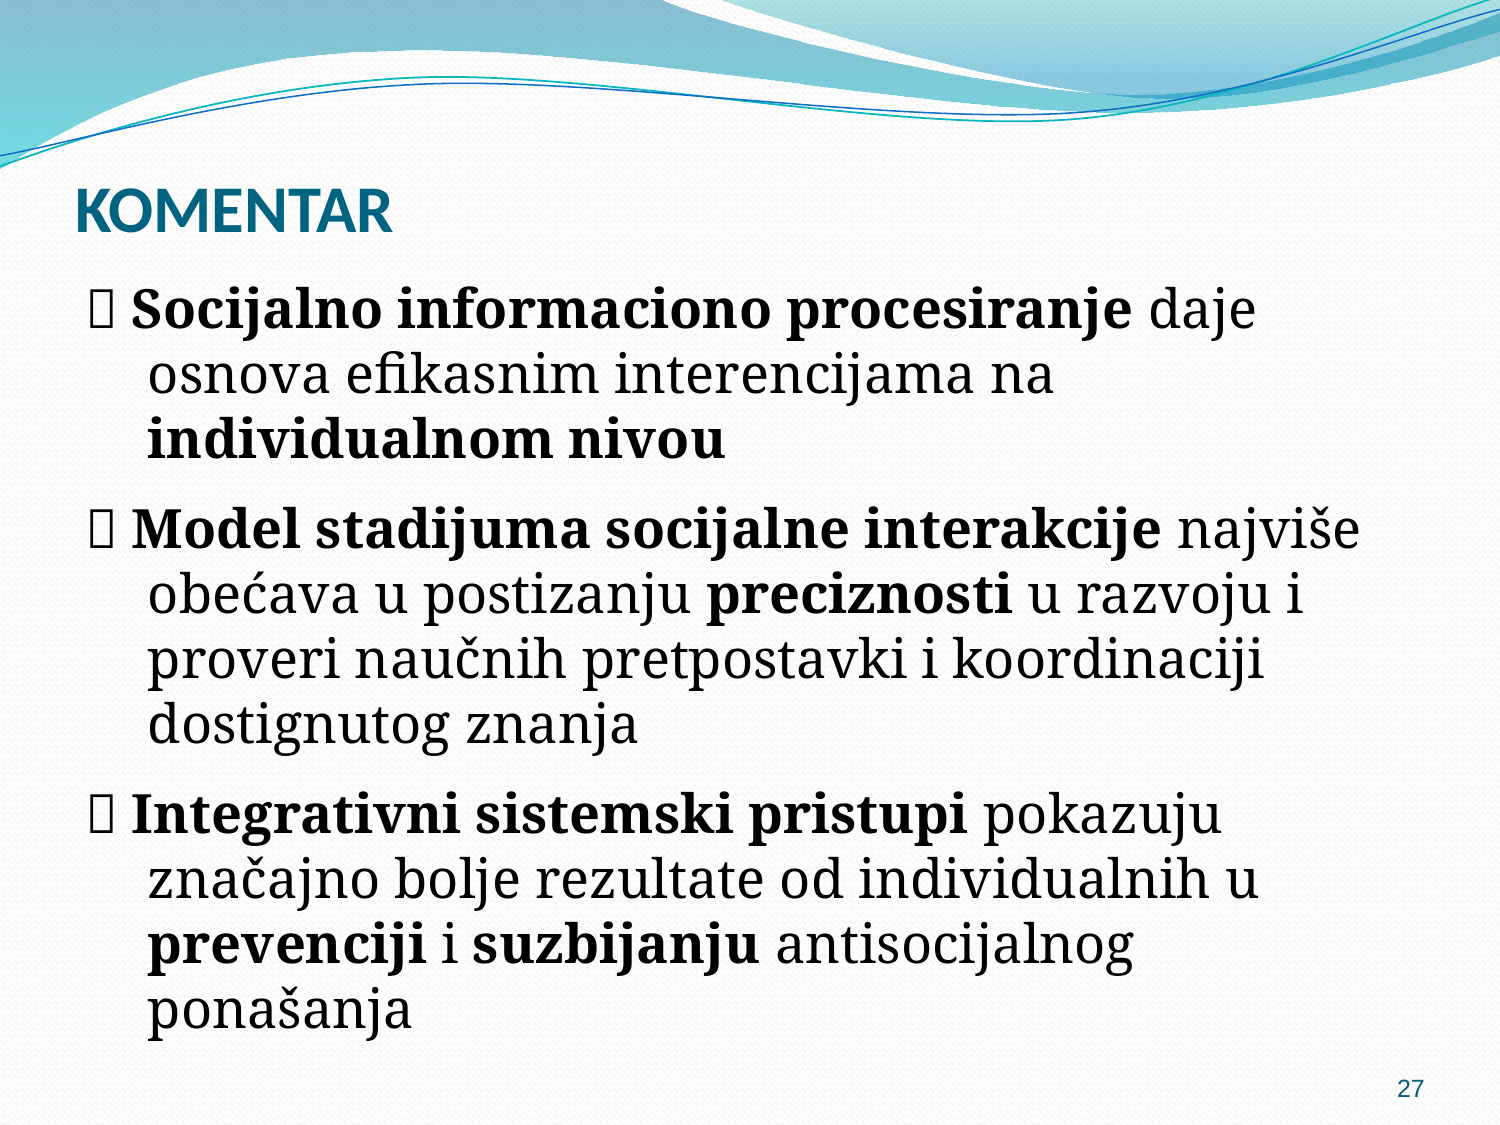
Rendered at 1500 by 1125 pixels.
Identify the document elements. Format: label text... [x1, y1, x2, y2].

title KOMENTAR [74, 115, 1426, 247]
slide_number 27 [1299, 1042, 1425, 1103]
list  Socijalno informaciono procesiranje daje osnova efikasnim interencijama na individualnom nivou  Model stadijuma socijalne interakcije najviše obećava u postizanju preciznosti u razvoju i proveri naučnih pretpostavki i koordinaciji dostignutog znanja  Integrativni sistemski pristupi pokazuju značajno bolje rezultate od individualnih u prevenciji i suzbijanju antisocijalnog ponašanja [70, 266, 1428, 1010]
